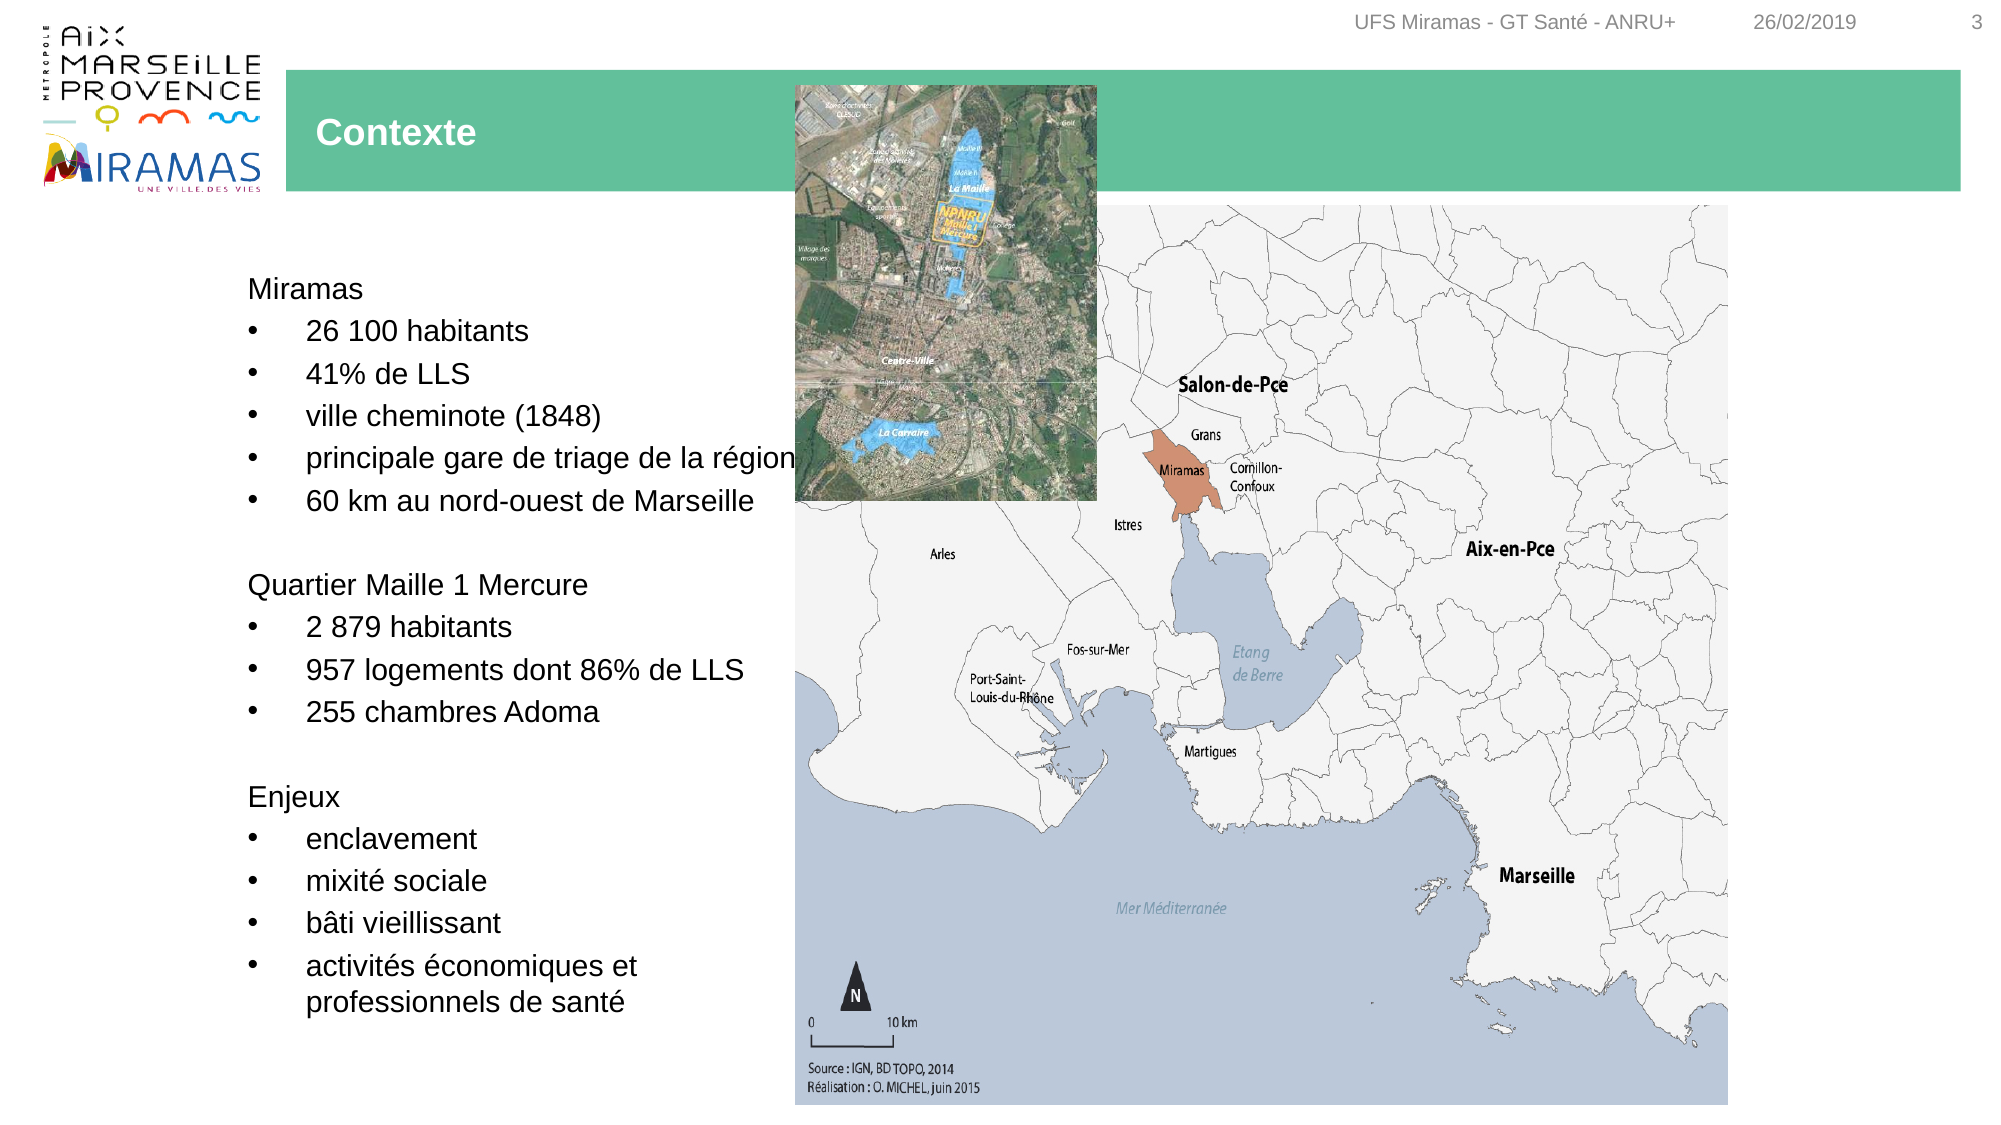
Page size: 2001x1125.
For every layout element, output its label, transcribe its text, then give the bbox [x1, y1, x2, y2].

footer UFS Miramas - GT Santé - ANRU+ [136, 0, 1693, 43]
title Contexte [286, 69, 1961, 192]
picture [43, 133, 260, 192]
picture [43, 26, 260, 132]
list Miramas 26 100 habitants 41% de LLS ville cheminote (1848) principale gare de triage de la région 60 km au nord-ouest de Marseille Quartier Maille 1 Mercure 2 879 habitants 957 logements dont 86% de LLS 255 chambres Adoma Enjeux enclavement mixité sociale bâti vieillissant activités économiques et professionnels de santé [230, 218, 790, 1105]
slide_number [1693, 0, 1874, 43]
picture [795, 85, 1729, 1105]
slide_number 3 [1881, 0, 2000, 43]
